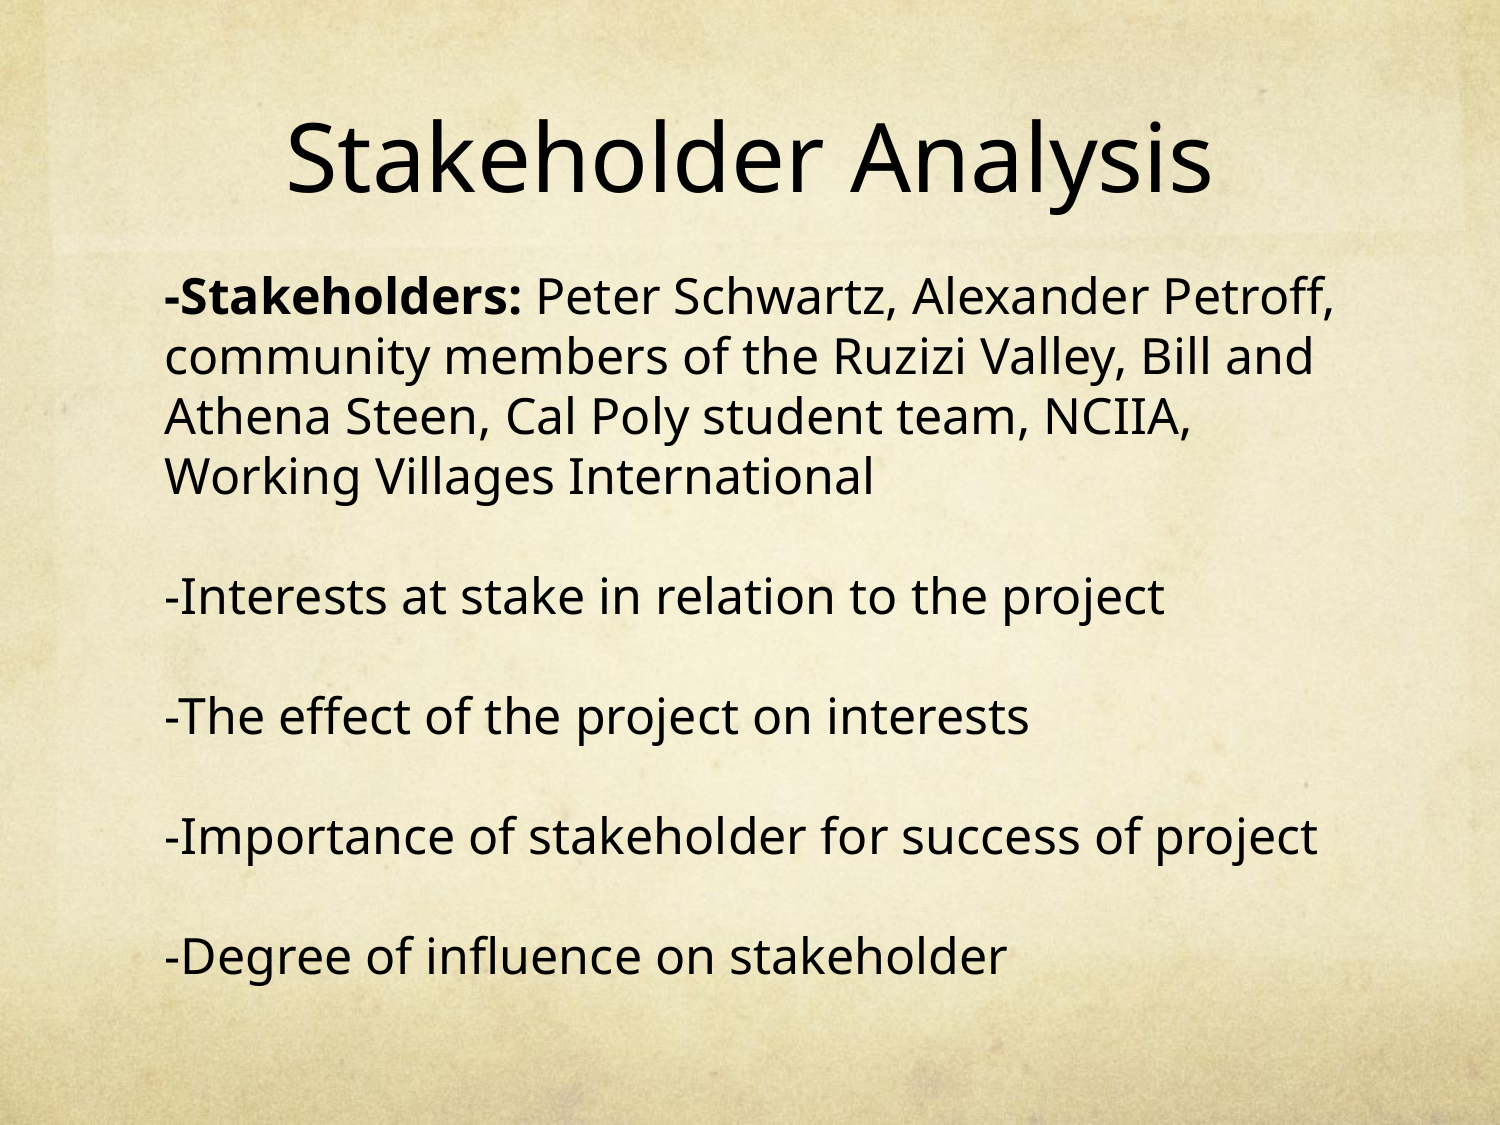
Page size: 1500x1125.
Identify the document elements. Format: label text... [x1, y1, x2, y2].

title Stakeholder Analysis [150, 82, 1350, 225]
text_box -Stakeholders: Peter Schwartz, Alexander Petroff, community members of the Ruzizi Valley, Bill and Athena Steen, Cal Poly student team, NCIIA, Working Villages International -Interests at stake in relation to the project -The effect of the project on interests -Importance of stakeholder for success of project -Degree of influence on stakeholder [149, 256, 1393, 992]
picture [0, 0, 1500, 1125]
